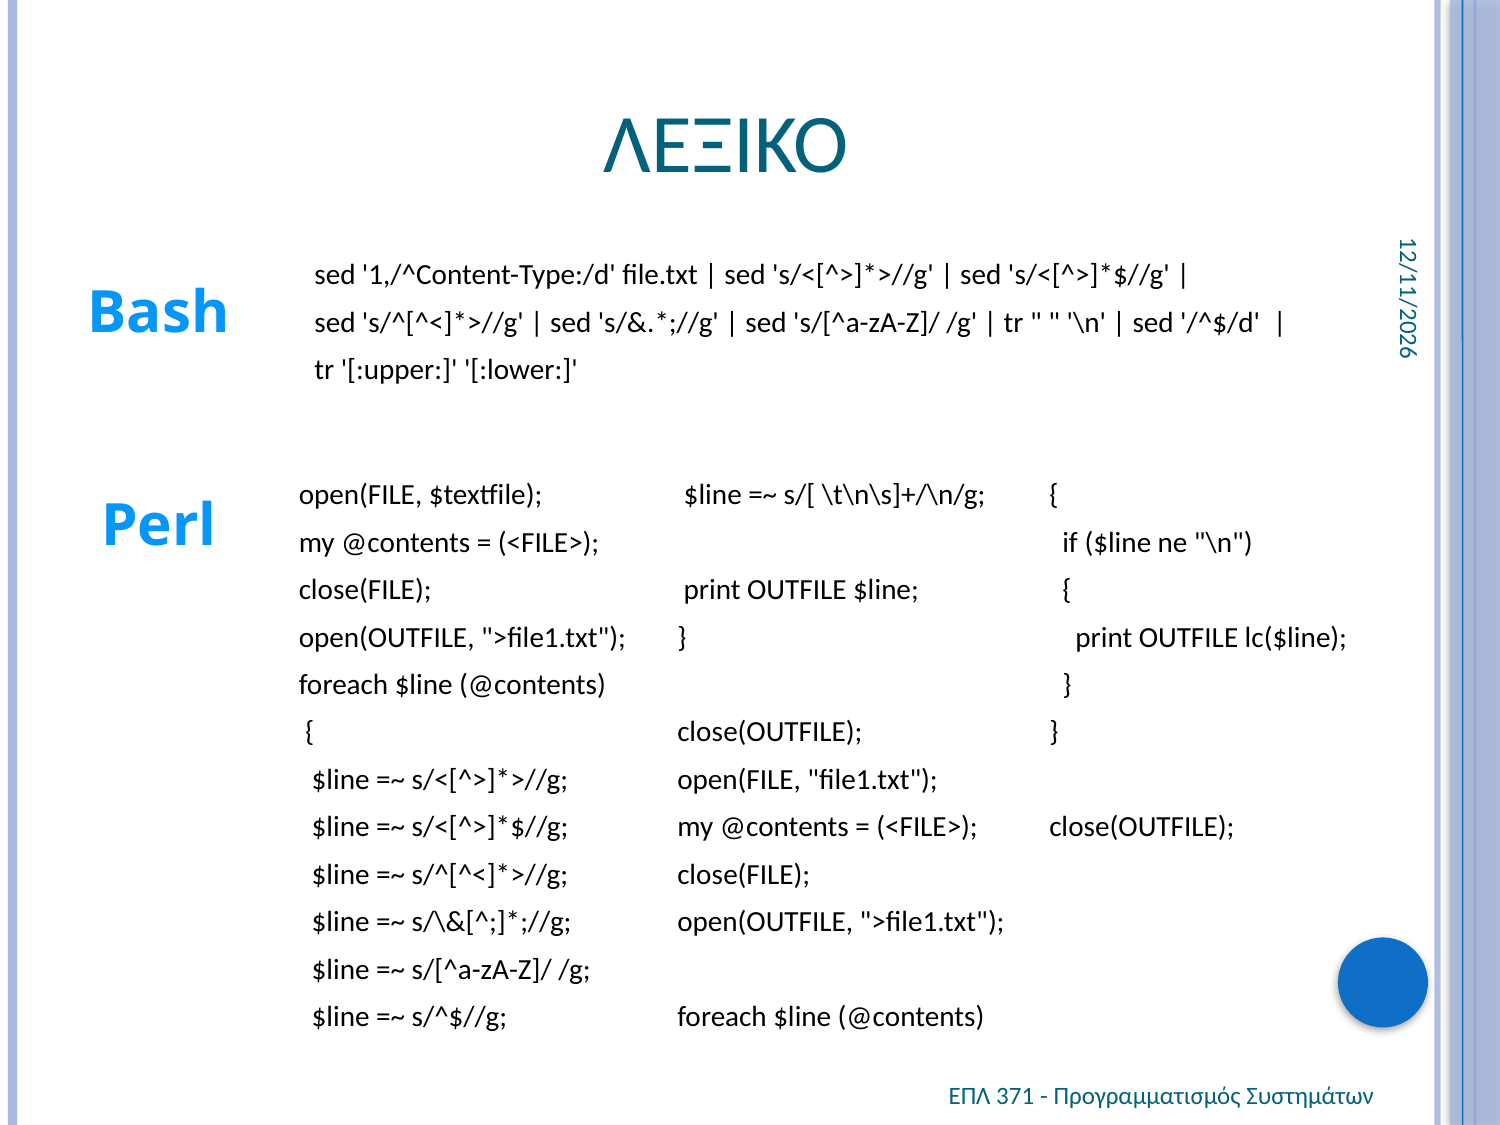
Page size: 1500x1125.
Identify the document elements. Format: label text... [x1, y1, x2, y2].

text_box sed '1,/^Content-Type:/d' file.txt | sed 's/<[^>]*>//g' | sed 's/<[^>]*$//g' | sed 's/^[^<]*>//g' | sed 's/&.*;//g' | sed 's/[^a-zA-Z]/ /g' | tr " " '\n' | sed '/^$/d' | tr '[:upper:]' '[:lower:]' [299, 248, 1353, 421]
footer ΕΠΛ 371 - Προγραμματισμός Συστημάτων [933, 1064, 1459, 1125]
text_box Perl [17, 479, 300, 565]
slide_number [1378, 43, 1442, 374]
text_box Bash [17, 267, 300, 353]
title Λεξικο [41, 30, 1412, 197]
list open(FILE, $textfile); my @contents = (<FILE>); close(FILE); open(OUTFILE, ">file1.txt"); foreach $line (@contents) { $line =~ s/<[^>]*>//g; $line =~ s/<[^>]*$//g; $line =~ s/^[^<]*>//g; $line =~ s/\&[^;]*;//g; $line =~ s/[^a-zA-Z]/ /g; $line =~ s/^$//g; $line =~ s/[ \t\n\s]+/\n/g; print OUTFILE $line; } close(OUTFILE); open(FILE, "file1.txt"); my @contents = (<FILE>); close(FILE); open(OUTFILE, ">file1.txt"); foreach $line (@contents) { if ($line ne "\n") { print OUTFILE lc($line); } } close(OUTFILE); [277, 468, 1424, 1071]
